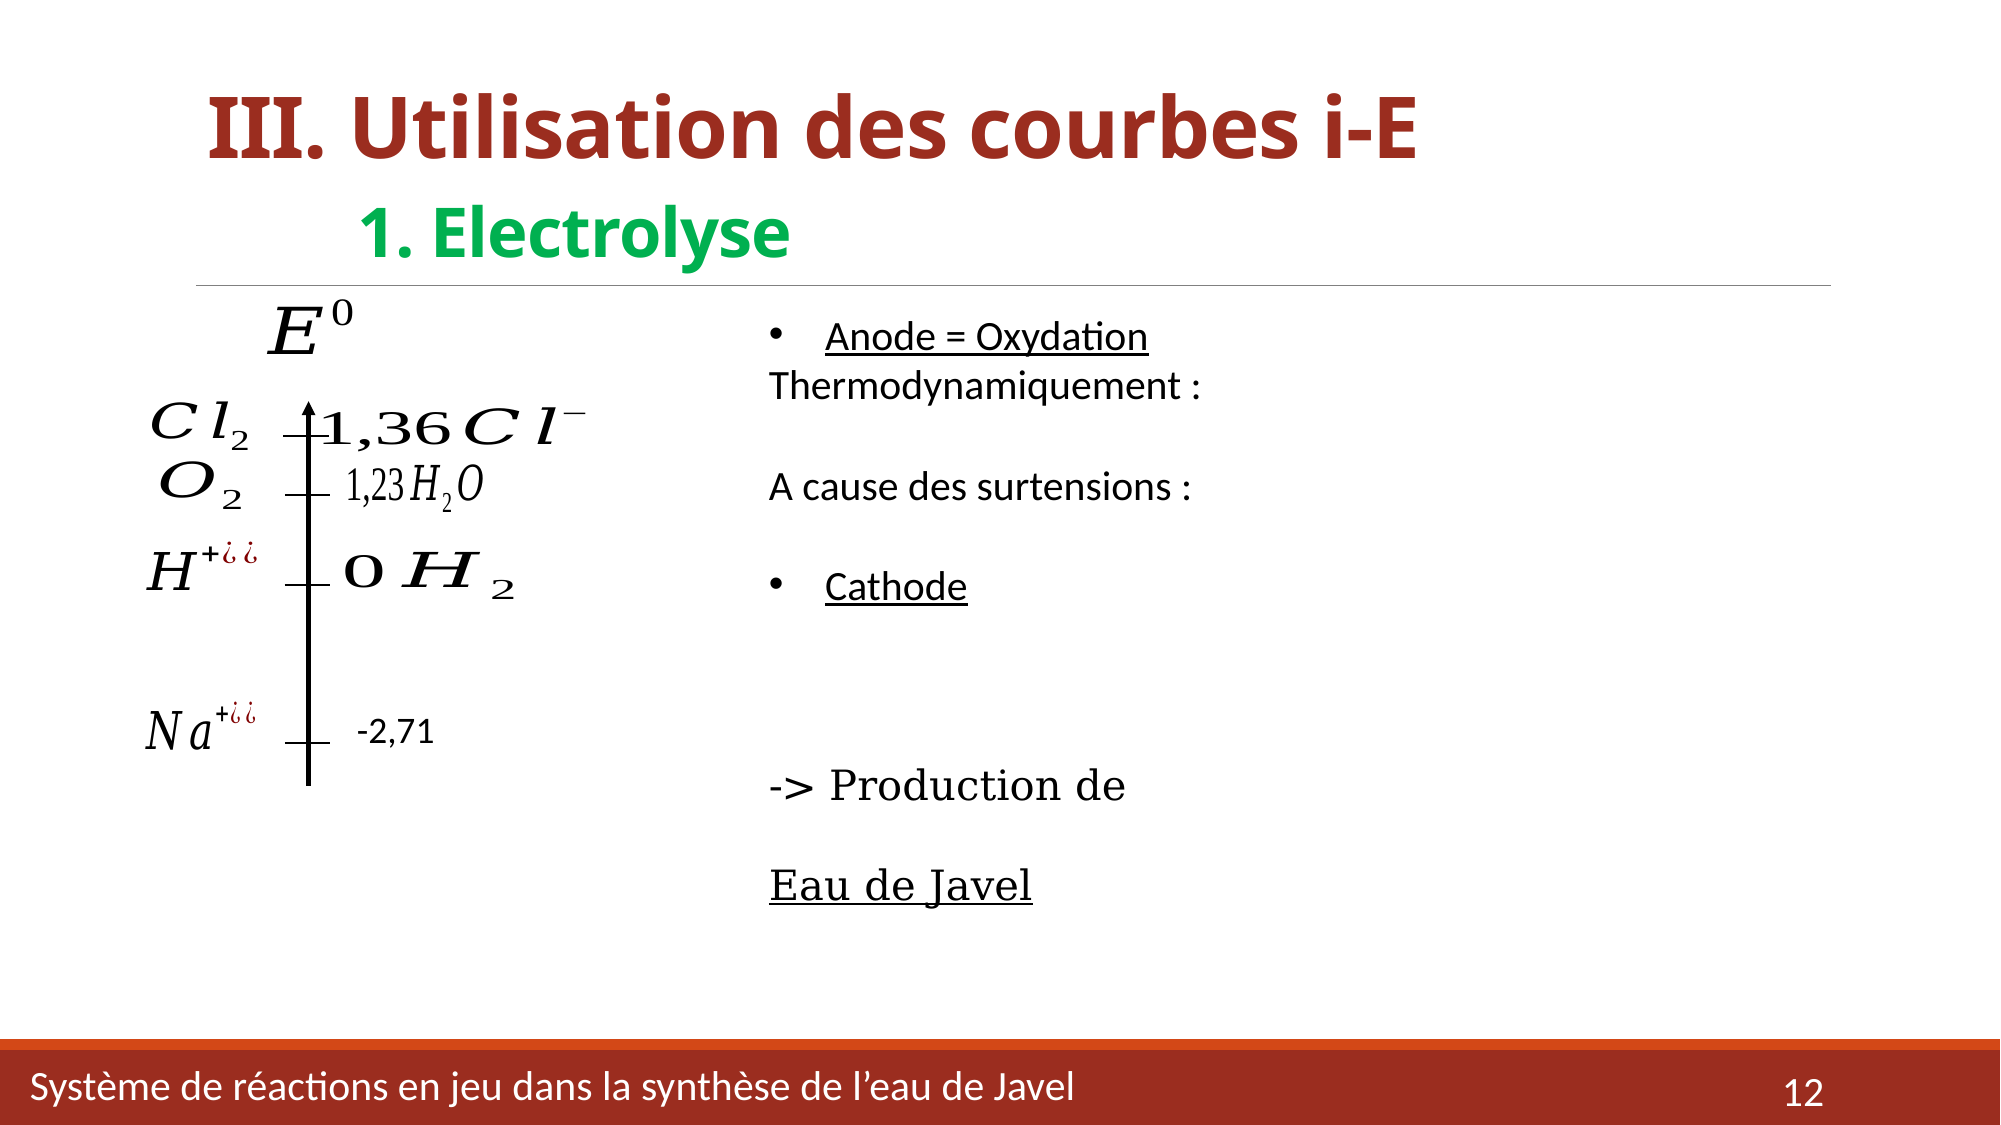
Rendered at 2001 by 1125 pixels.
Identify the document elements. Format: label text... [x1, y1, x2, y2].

text_box Système de réactions en jeu dans la synthèse de l’eau de Javel [0, 1056, 2000, 1125]
text_box III. Utilisation des courbes i-E 1. Electrolyse [192, 46, 1842, 285]
